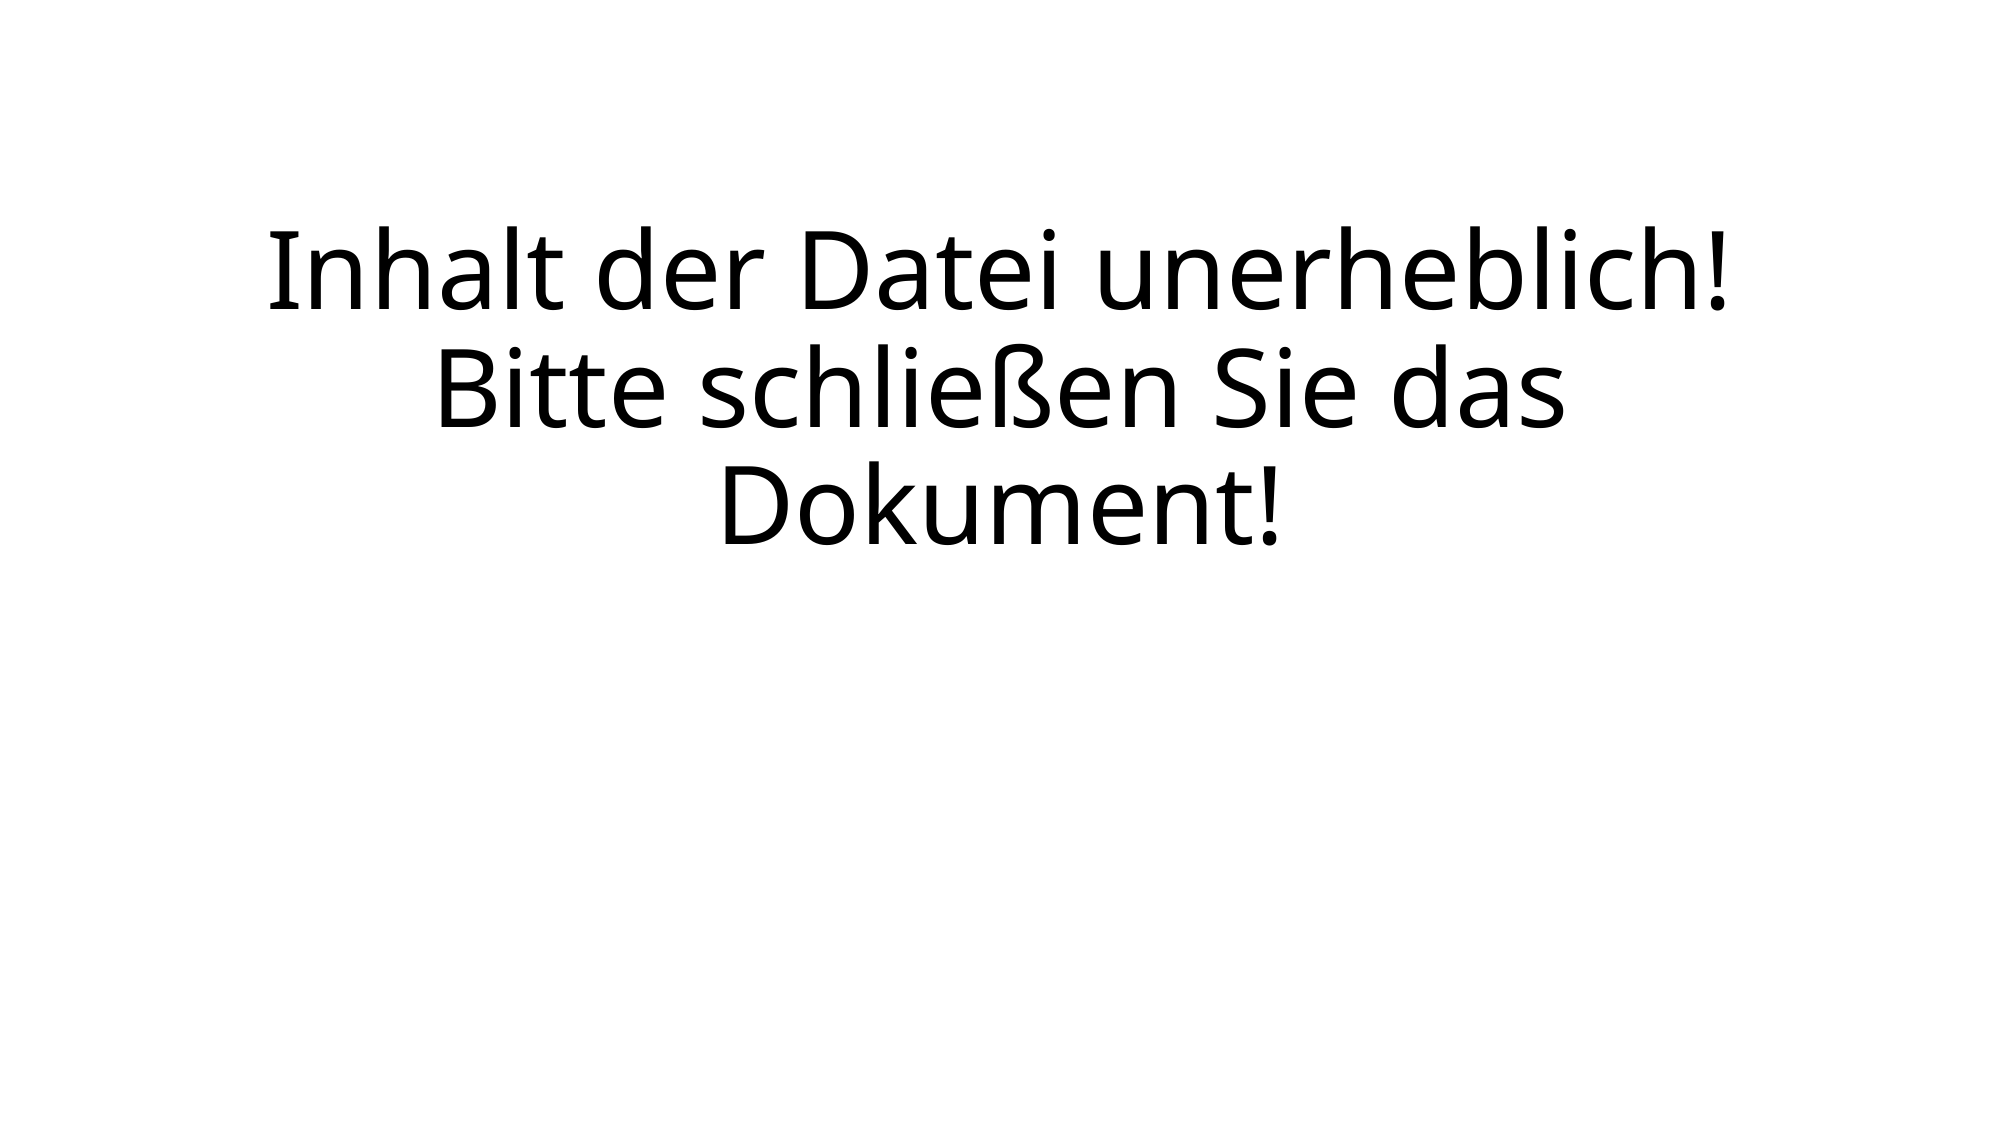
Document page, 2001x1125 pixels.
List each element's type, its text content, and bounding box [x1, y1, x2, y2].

title Inhalt der Datei unerheblich! Bitte schließen Sie das Dokument! [249, 184, 1750, 576]
